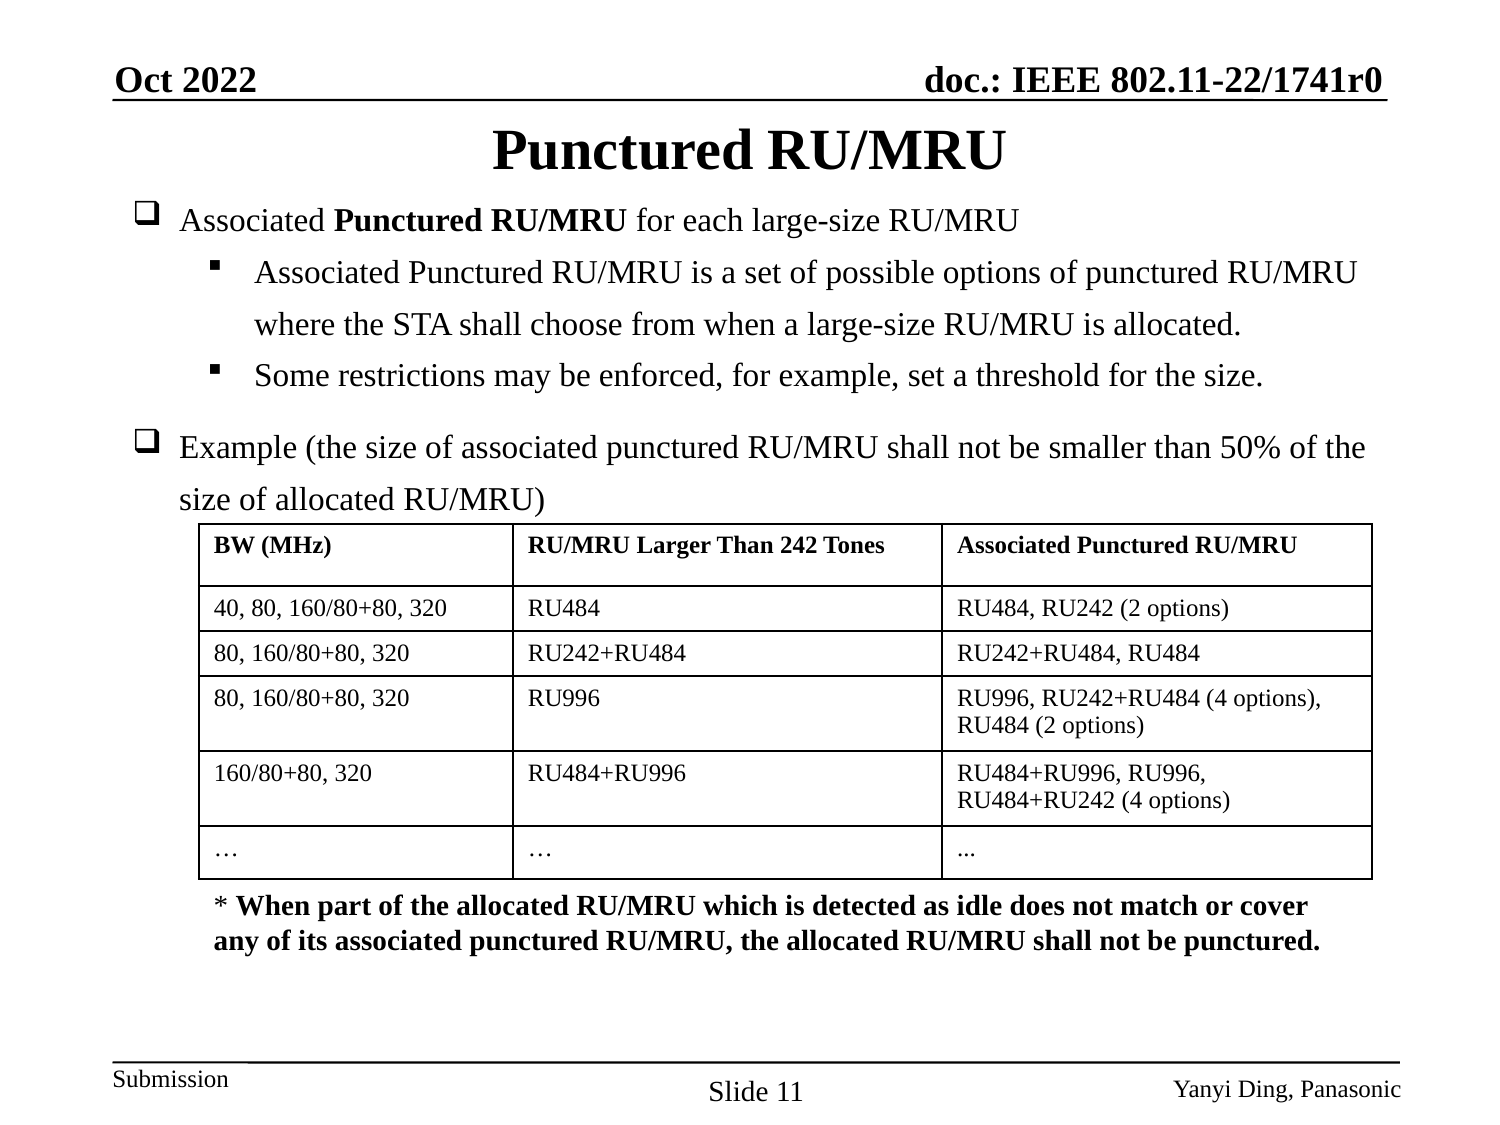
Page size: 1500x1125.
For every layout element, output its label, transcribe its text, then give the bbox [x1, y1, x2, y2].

table_cell ... [943, 827, 1371, 878]
table_cell RU484, RU242 (2 options) [943, 587, 1371, 630]
table_cell … [514, 827, 941, 878]
table_header Associated Punctured RU/MRU [943, 525, 1371, 585]
table_cell RU484+RU996, RU996, RU484+RU242 (4 options) [943, 752, 1371, 825]
table_cell RU996, RU242+RU484 (4 options), RU484 (2 options) [943, 677, 1371, 750]
table_cell 80, 160/80+80, 320 [200, 677, 512, 750]
table_cell RU484+RU996 [514, 752, 941, 825]
slide_number Slide 11 [704, 1072, 808, 1109]
text_box Punctured RU/MRU [477, 103, 1023, 178]
table_header RU/MRU Larger Than 242 Tones [514, 525, 941, 585]
text_box Example (the size of associated punctured RU/MRU shall not be smaller than 50% of the size of allocated RU/MRU) [117, 405, 1405, 570]
table_cell RU484 [514, 587, 941, 630]
table_cell … [200, 827, 512, 878]
text_box * When part of the allocated RU/MRU which is detected as idle does not match or cover any of its associated punctured RU/MRU, the allocated RU/MRU shall not be punctured. [198, 878, 1353, 964]
table_cell RU242+RU484, RU484 [943, 632, 1371, 675]
table_header BW (MHz) [200, 525, 512, 585]
table_cell RU242+RU484 [514, 632, 941, 675]
footer Yanyi Ding, Panasonic [1170, 1072, 1402, 1104]
text_box Associated Punctured RU/MRU for each large-size RU/MRU Associated Punctured RU/MRU is a set of possible options of punctured RU/MRU where the STA shall choose from when a large-size RU/MRU is allocated. Some restrictions may be enforced, for example, set a threshold for the size. [117, 178, 1396, 401]
table_cell 160/80+80, 320 [200, 752, 512, 825]
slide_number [114, 54, 259, 101]
table_cell RU996 [514, 677, 941, 750]
table_cell 40, 80, 160/80+80, 320 [200, 587, 512, 630]
table_cell 80, 160/80+80, 320 [200, 632, 512, 675]
